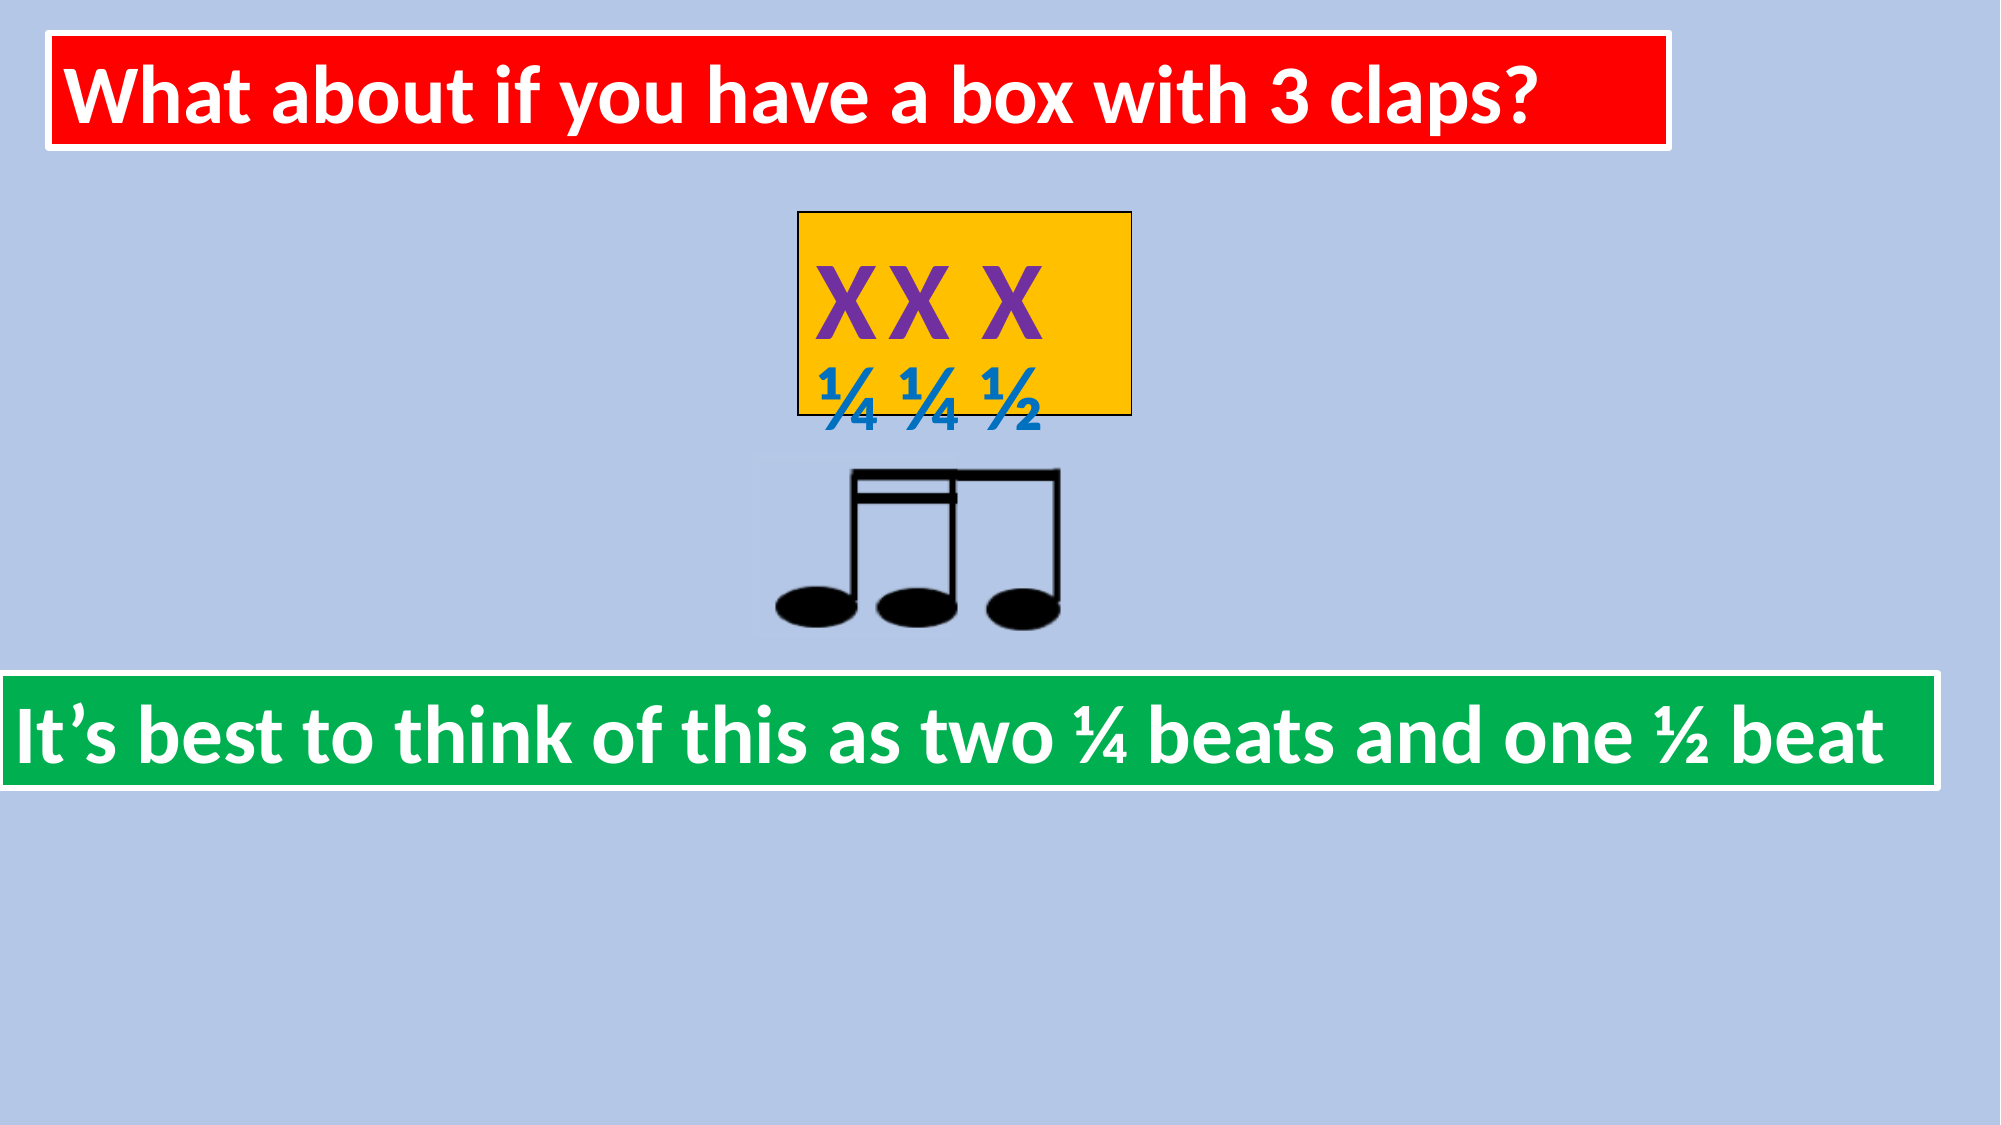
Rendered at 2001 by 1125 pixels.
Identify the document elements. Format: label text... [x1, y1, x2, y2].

table_header [799, 213, 1131, 414]
picture [752, 454, 1162, 637]
text_box It’s best to think of this as two ¼ beats and one ½ beat [0, 673, 1938, 788]
text_box What about if you have a box with 3 claps? [48, 32, 1670, 148]
text_box ¼ ¼ ½ [803, 331, 1079, 454]
text_box X X X [800, 219, 1077, 370]
